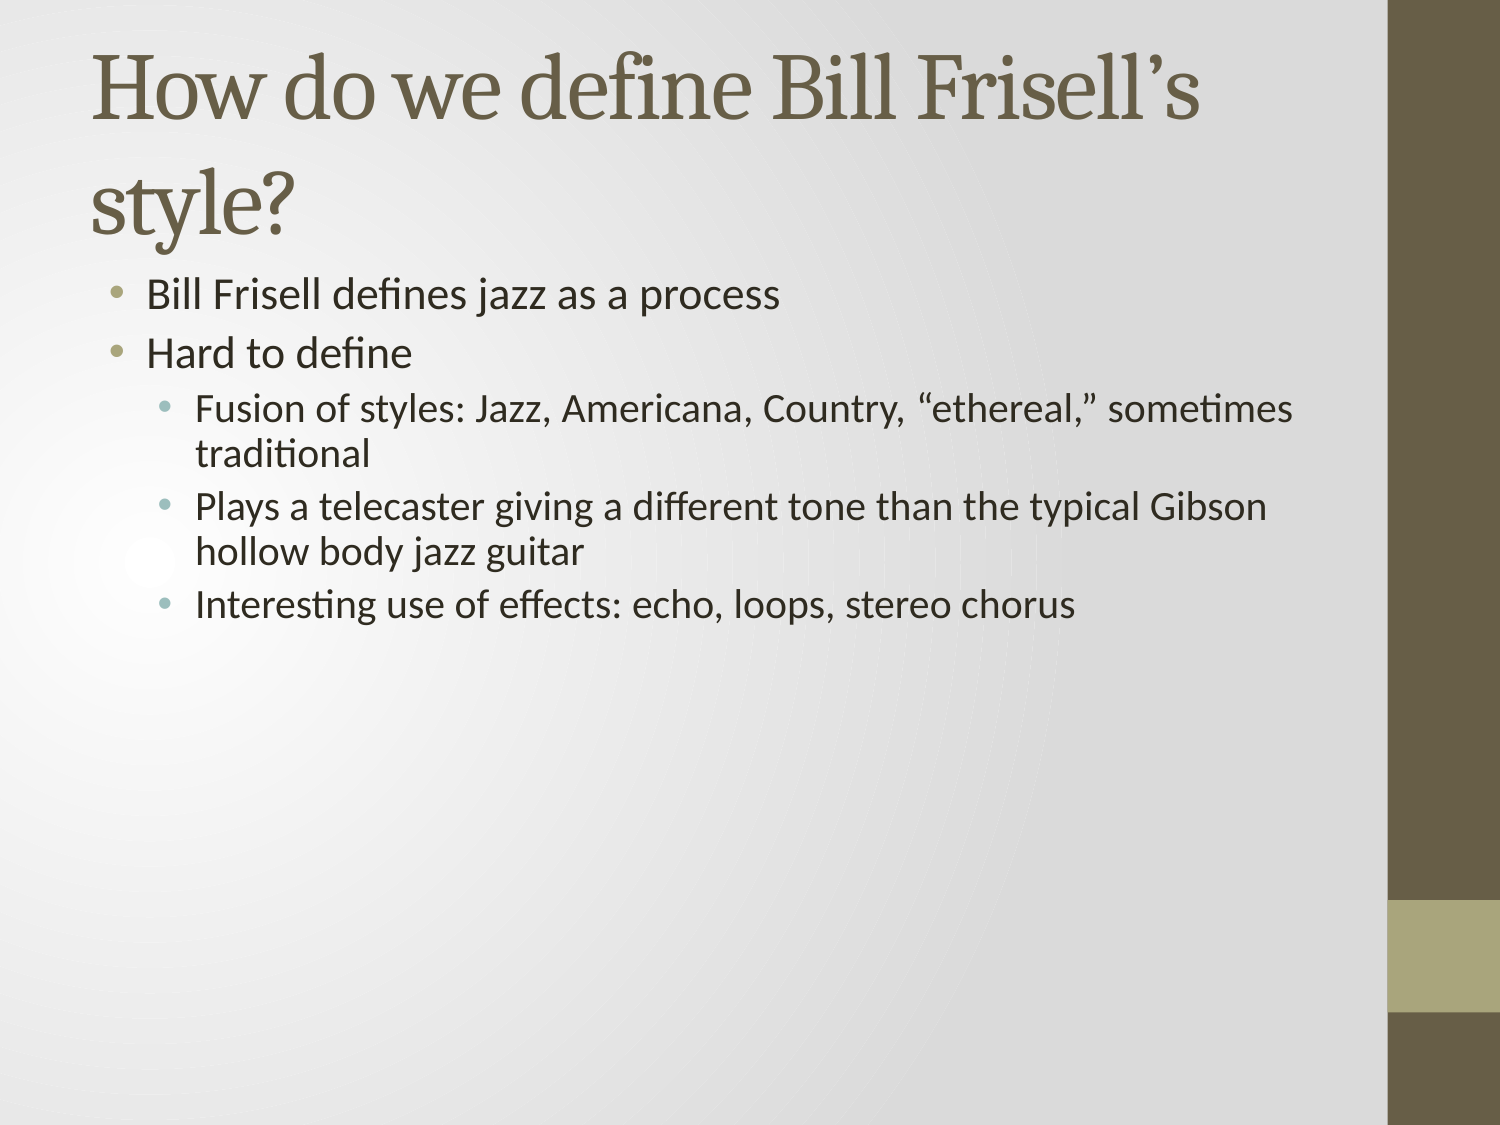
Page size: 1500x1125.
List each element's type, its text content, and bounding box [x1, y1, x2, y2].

list Bill Frisell defines jazz as a process Hard to define Fusion of styles: Jazz, Americana, Country, “ethereal,” sometimes traditional Plays a telecaster giving a different tone than the typical Gibson hollow body jazz guitar Interesting use of effects: echo, loops, stereo chorus [75, 262, 1325, 1050]
title How do we define Bill Frisell’s style? [75, 45, 1325, 233]
